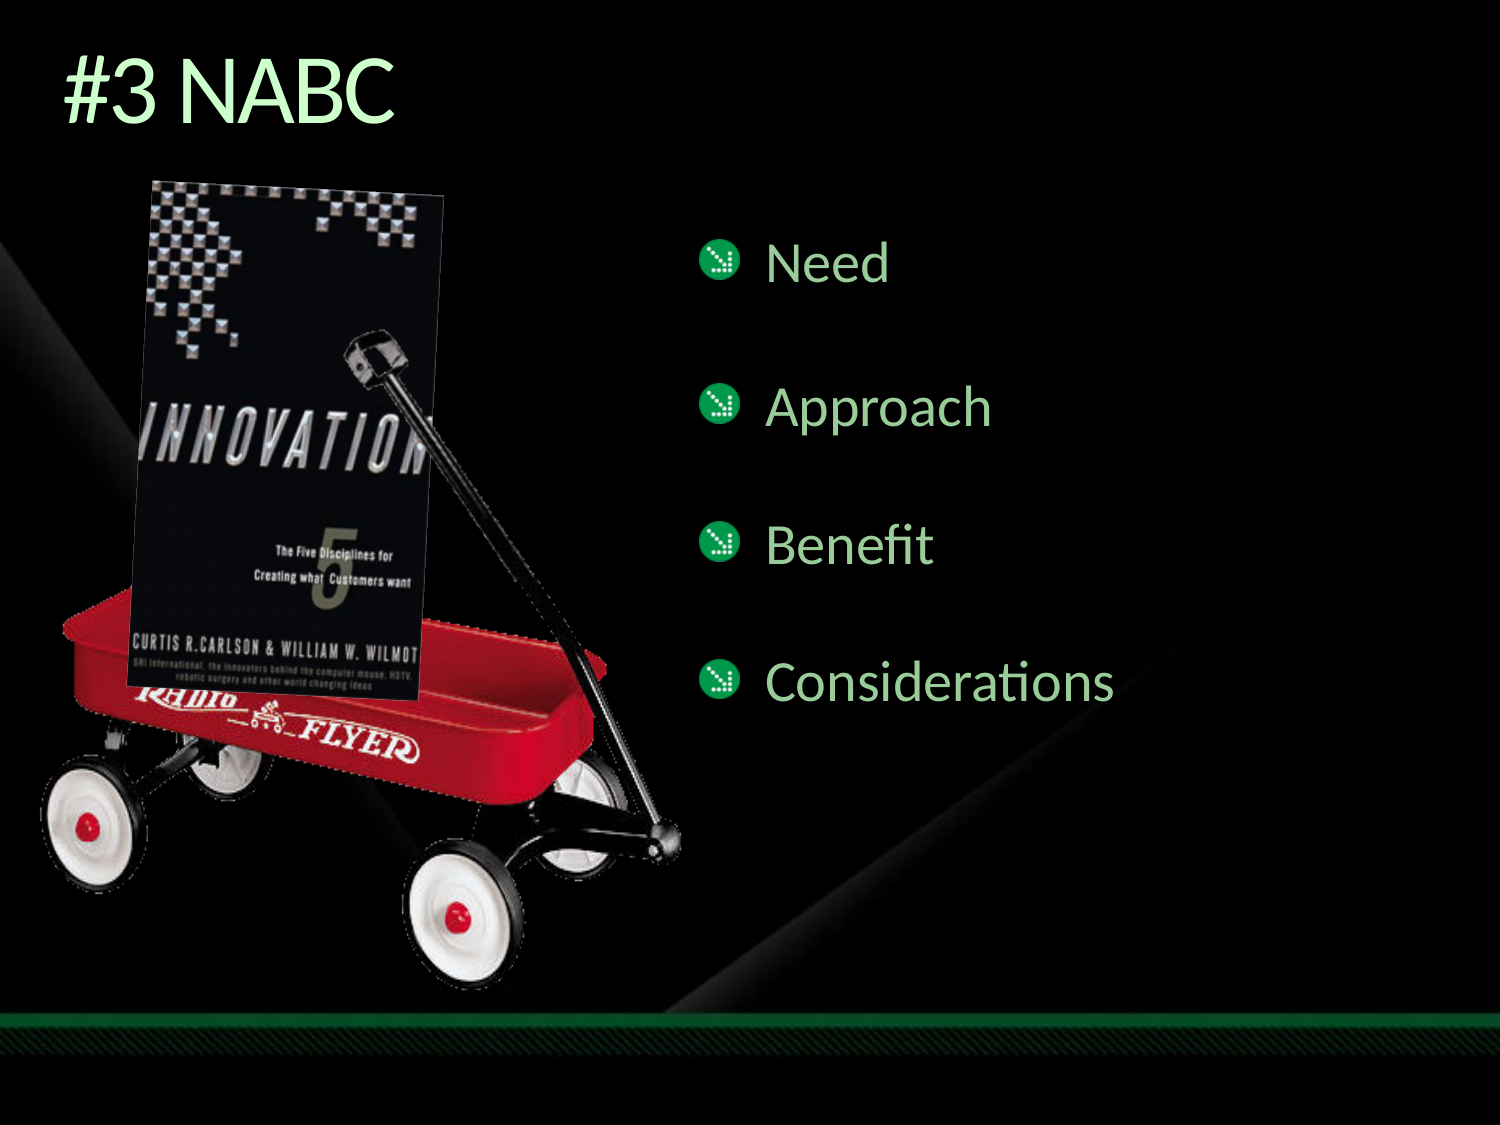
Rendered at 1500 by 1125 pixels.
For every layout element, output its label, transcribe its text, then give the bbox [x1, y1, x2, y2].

picture [0, 0, 1500, 1125]
title #3 NABC [62, 37, 1438, 147]
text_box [37, 187, 688, 1001]
list Need Approach Benefit Considerations [699, 231, 1438, 980]
